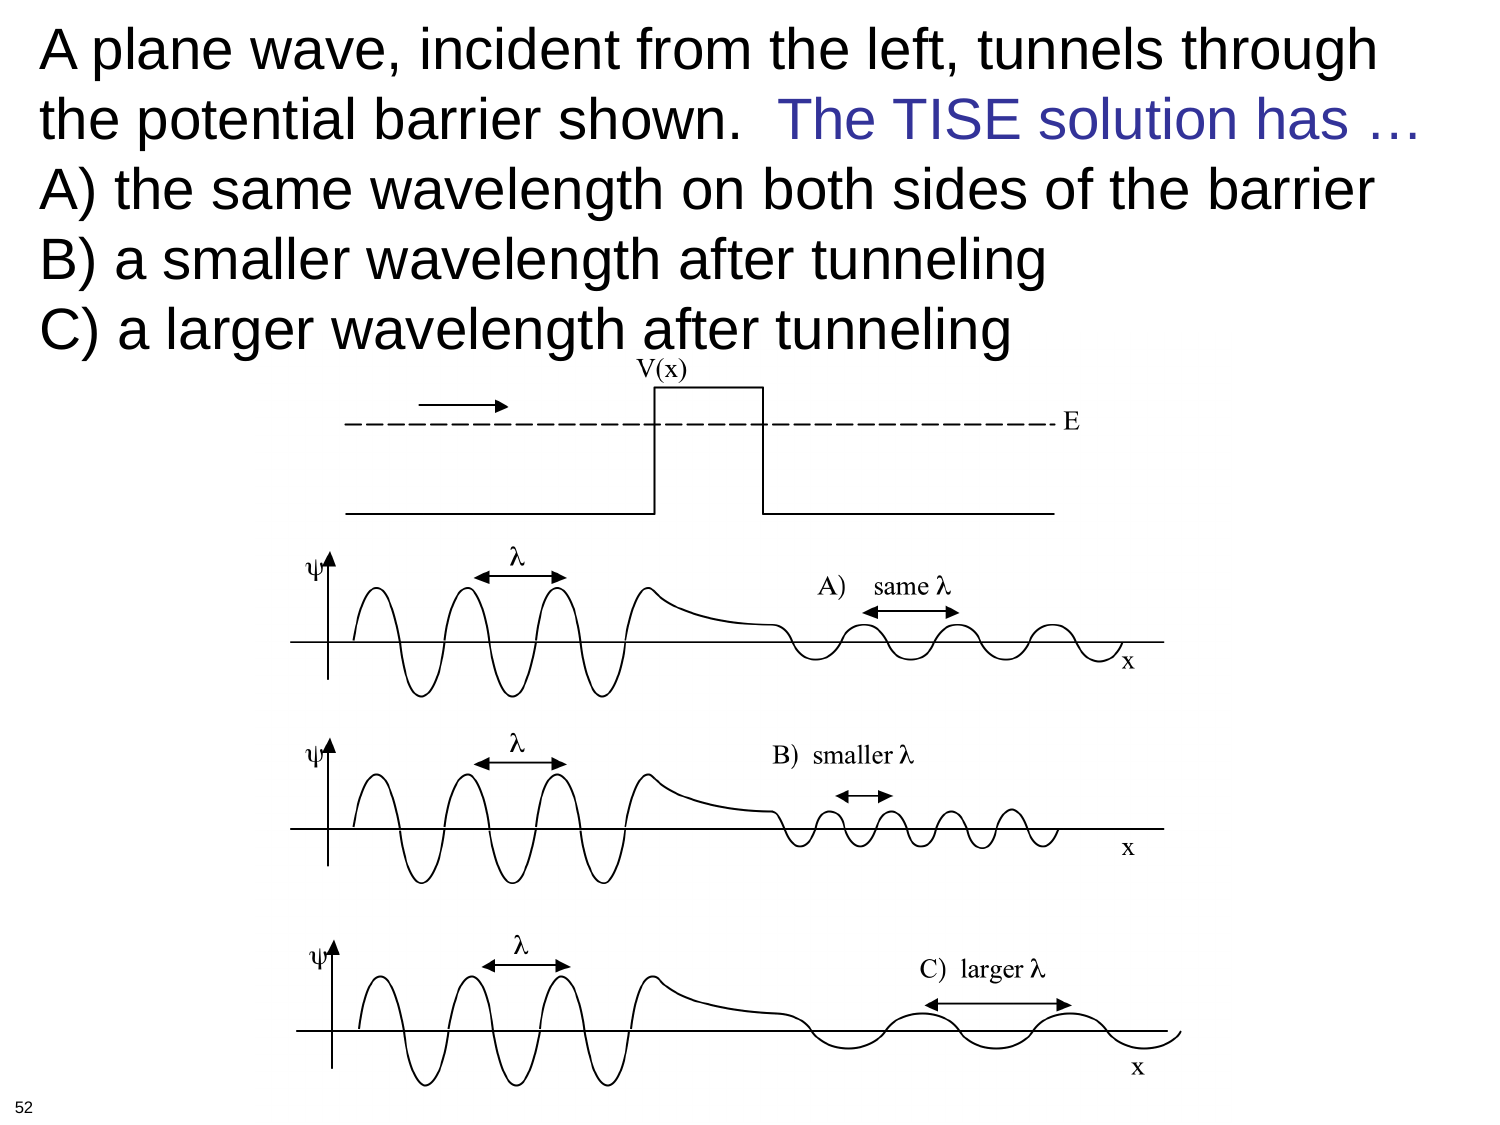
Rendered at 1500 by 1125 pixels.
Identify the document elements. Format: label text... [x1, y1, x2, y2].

picture [255, 332, 1232, 1123]
title A plane wave, incident from the left, tunnels through the potential barrier shown. The TISE solution has … A) the same wavelength on both sides of the barrier B) a smaller wavelength after tunneling C) a larger wavelength after tunneling [24, 3, 1471, 376]
text_box 52 [0, 1089, 50, 1125]
